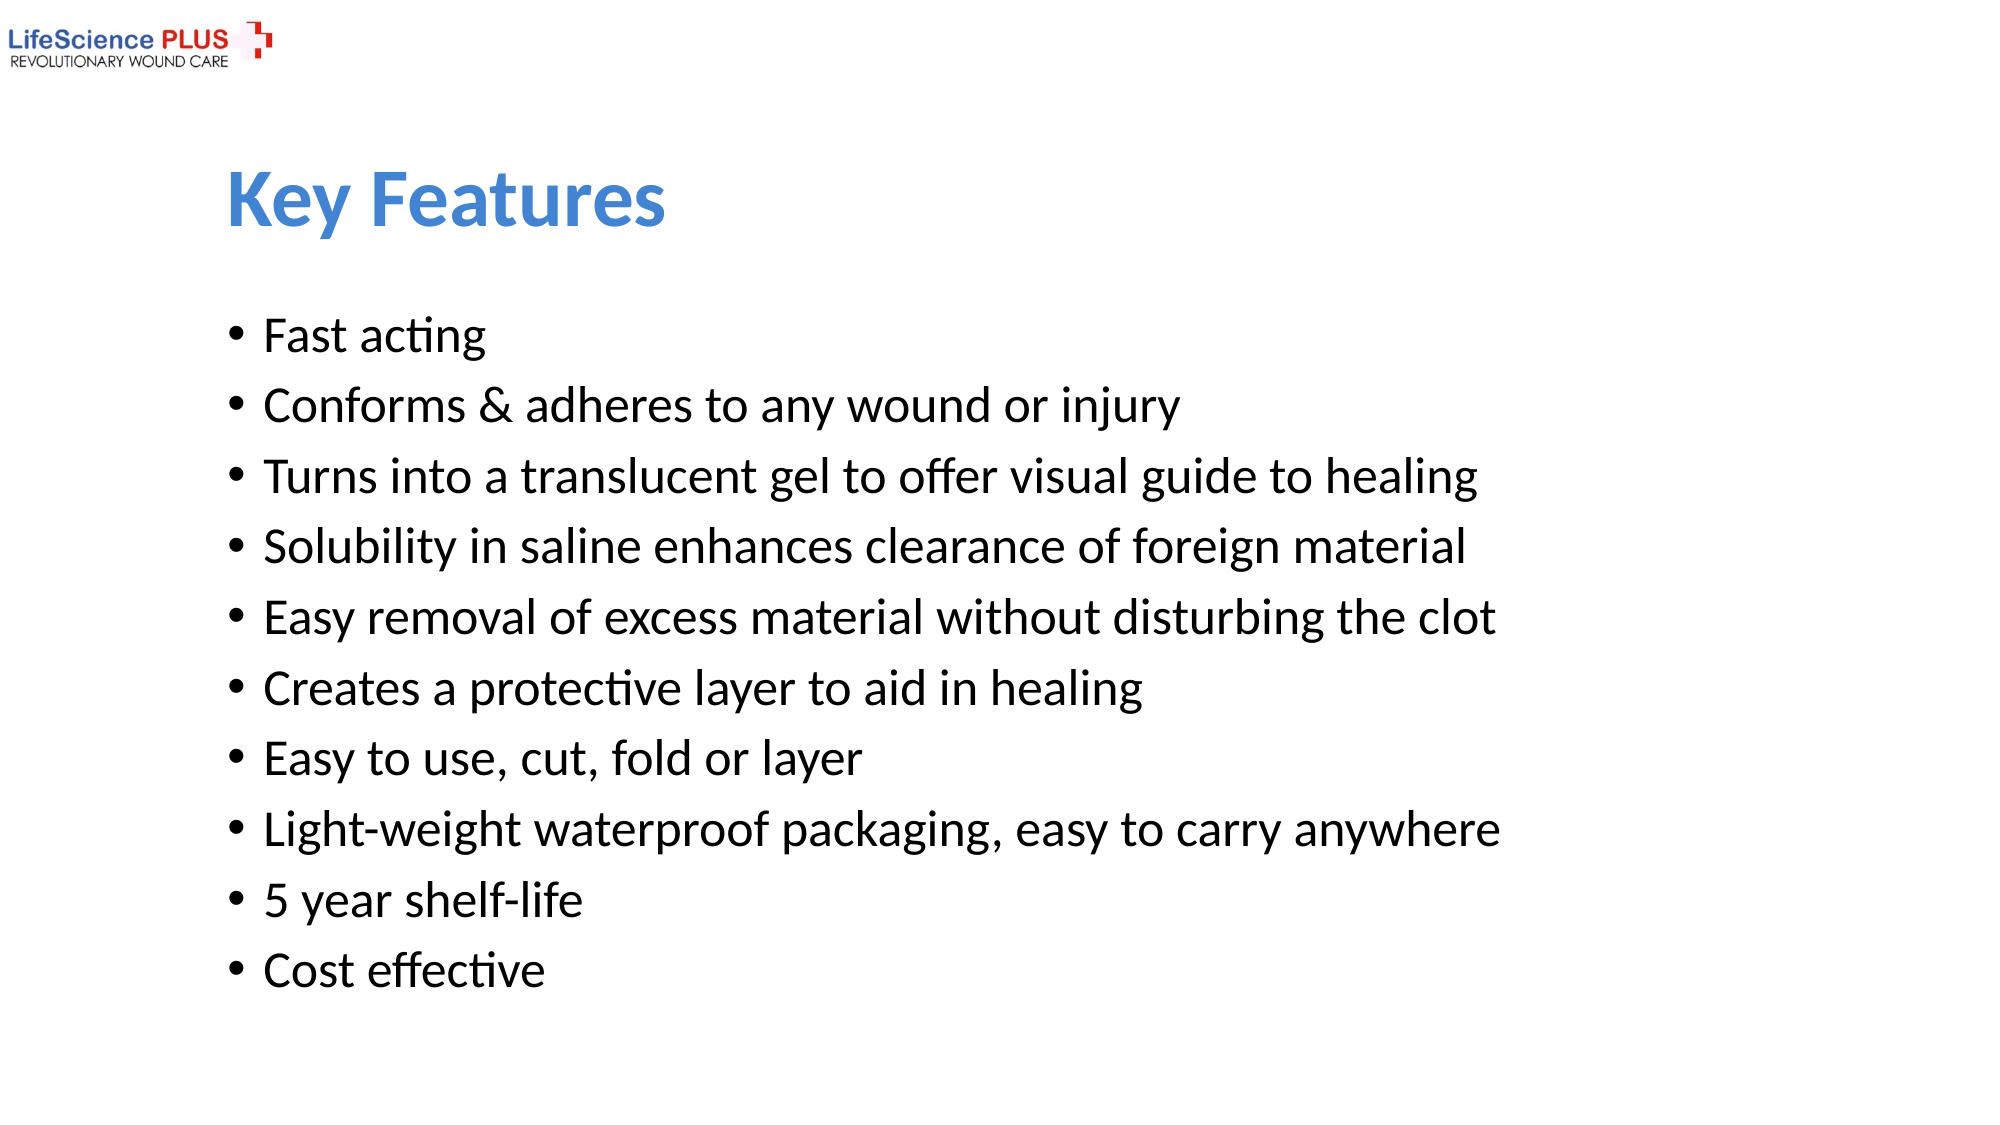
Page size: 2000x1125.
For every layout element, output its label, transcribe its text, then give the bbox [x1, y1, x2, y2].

list Fast acting Conforms & adheres to any wound or injury Turns into a translucent gel to offer visual guide to healing Solubility in saline enhances clearance of foreign material Easy removal of excess material without disturbing the clot Creates a protective layer to aid in healing Easy to use, cut, fold or layer Light-weight waterproof packaging, easy to carry anywhere 5 year shelf-life Cost effective [212, 299, 1788, 1013]
picture [0, 14, 279, 75]
title Key Features [212, 62, 1788, 250]
